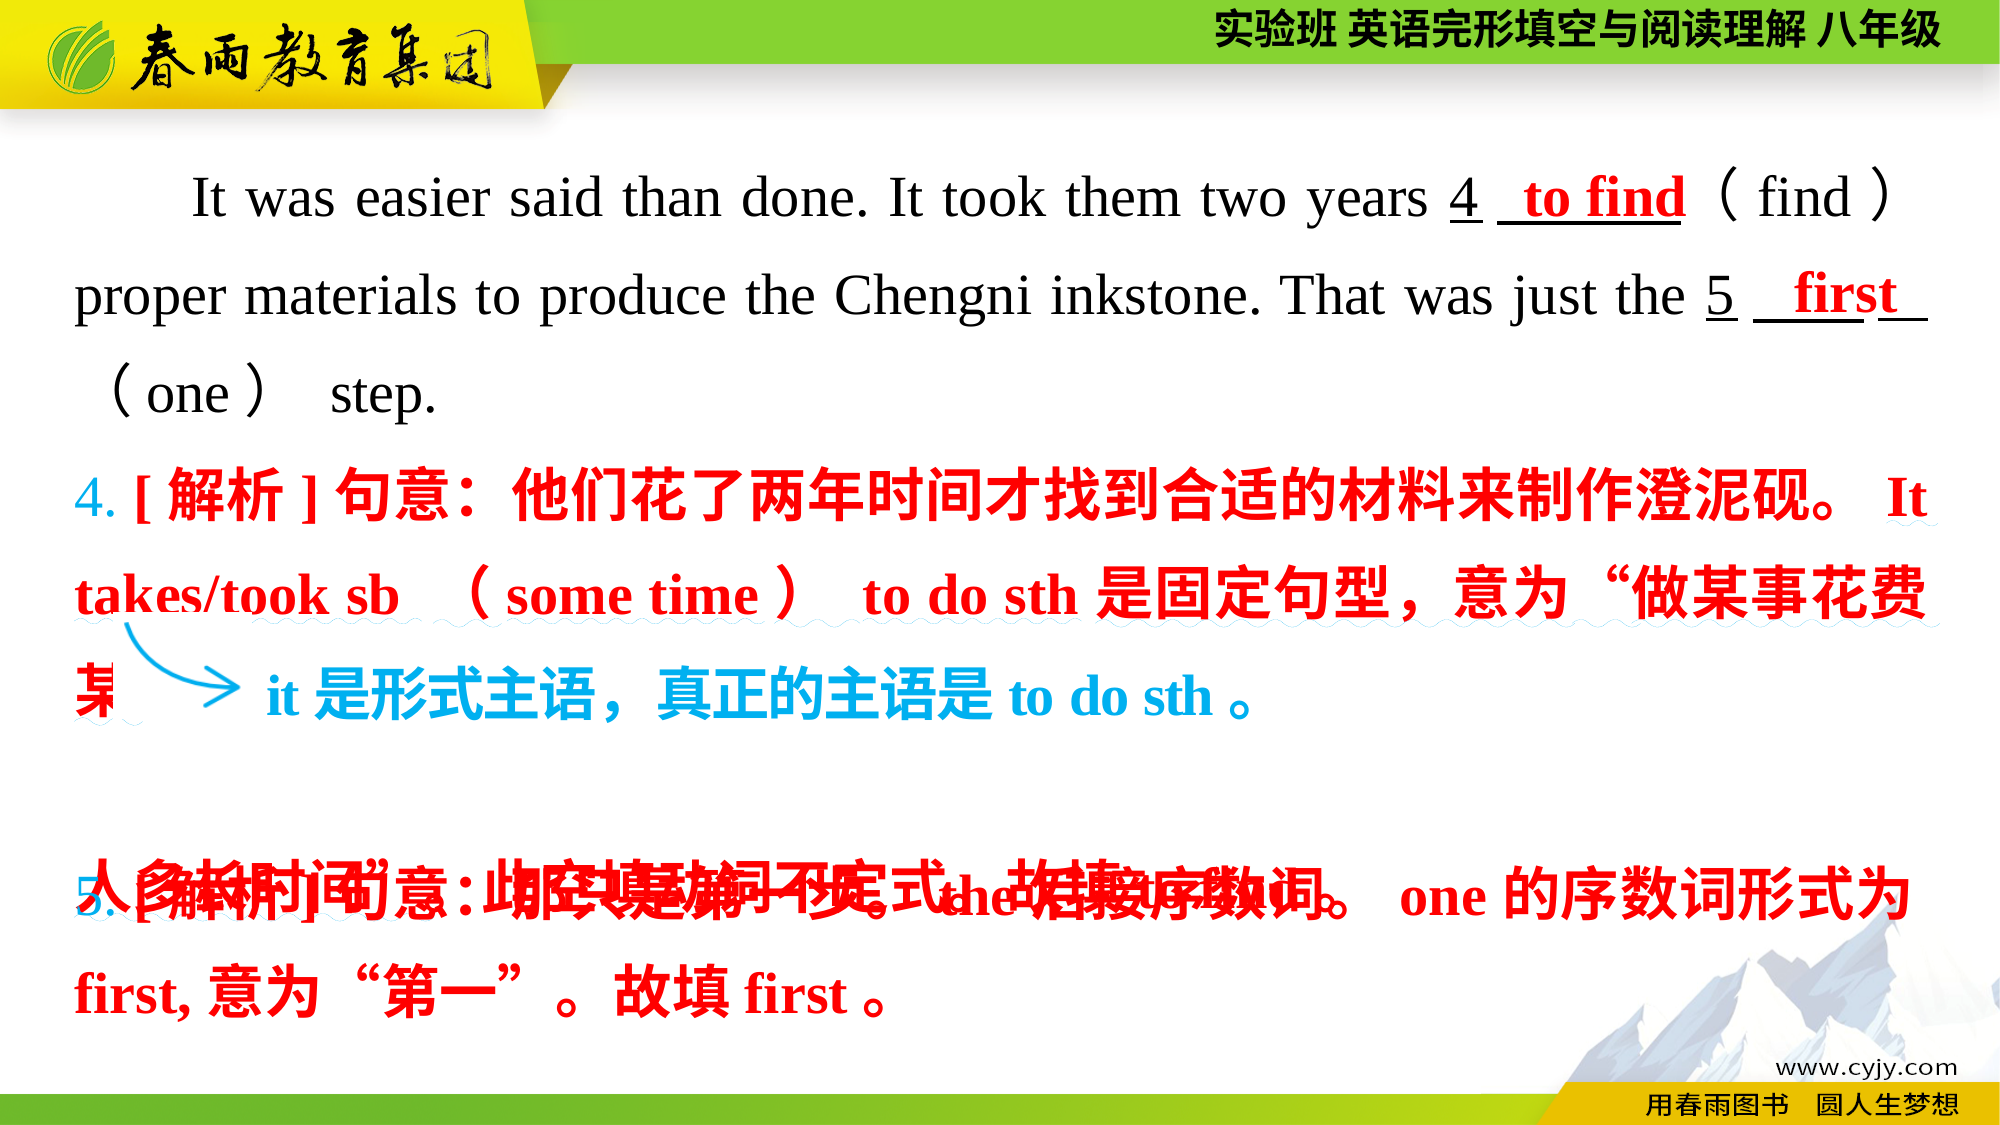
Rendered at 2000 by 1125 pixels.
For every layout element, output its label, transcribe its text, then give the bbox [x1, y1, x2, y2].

text_box first [1764, 218, 1985, 332]
list It was easier said than done. It took them two years 4 （find） proper materials to produce the Chengni inkstone. That was just the 5 . （one） step. [59, 122, 1944, 423]
text_box it是形式主语，真正的主语是to do sth。 [251, 621, 1539, 735]
text_box to find [1508, 122, 1775, 236]
picture [0, 0, 2000, 1125]
text_box 4. [解析]句意：他们花了两年时间才找到合适的材料来制作澄泥砚。It takes/took sb （some time） to do sth是固定句型，意为“做某事花费某 人多长时间”。此空填动词不定式。故填to find。 [59, 423, 1944, 821]
text_box 5. [解析]句意：那只是第一步。the后接序数词。one的序数词形式为first,意为“第一”。故填first。 [59, 821, 1944, 1033]
